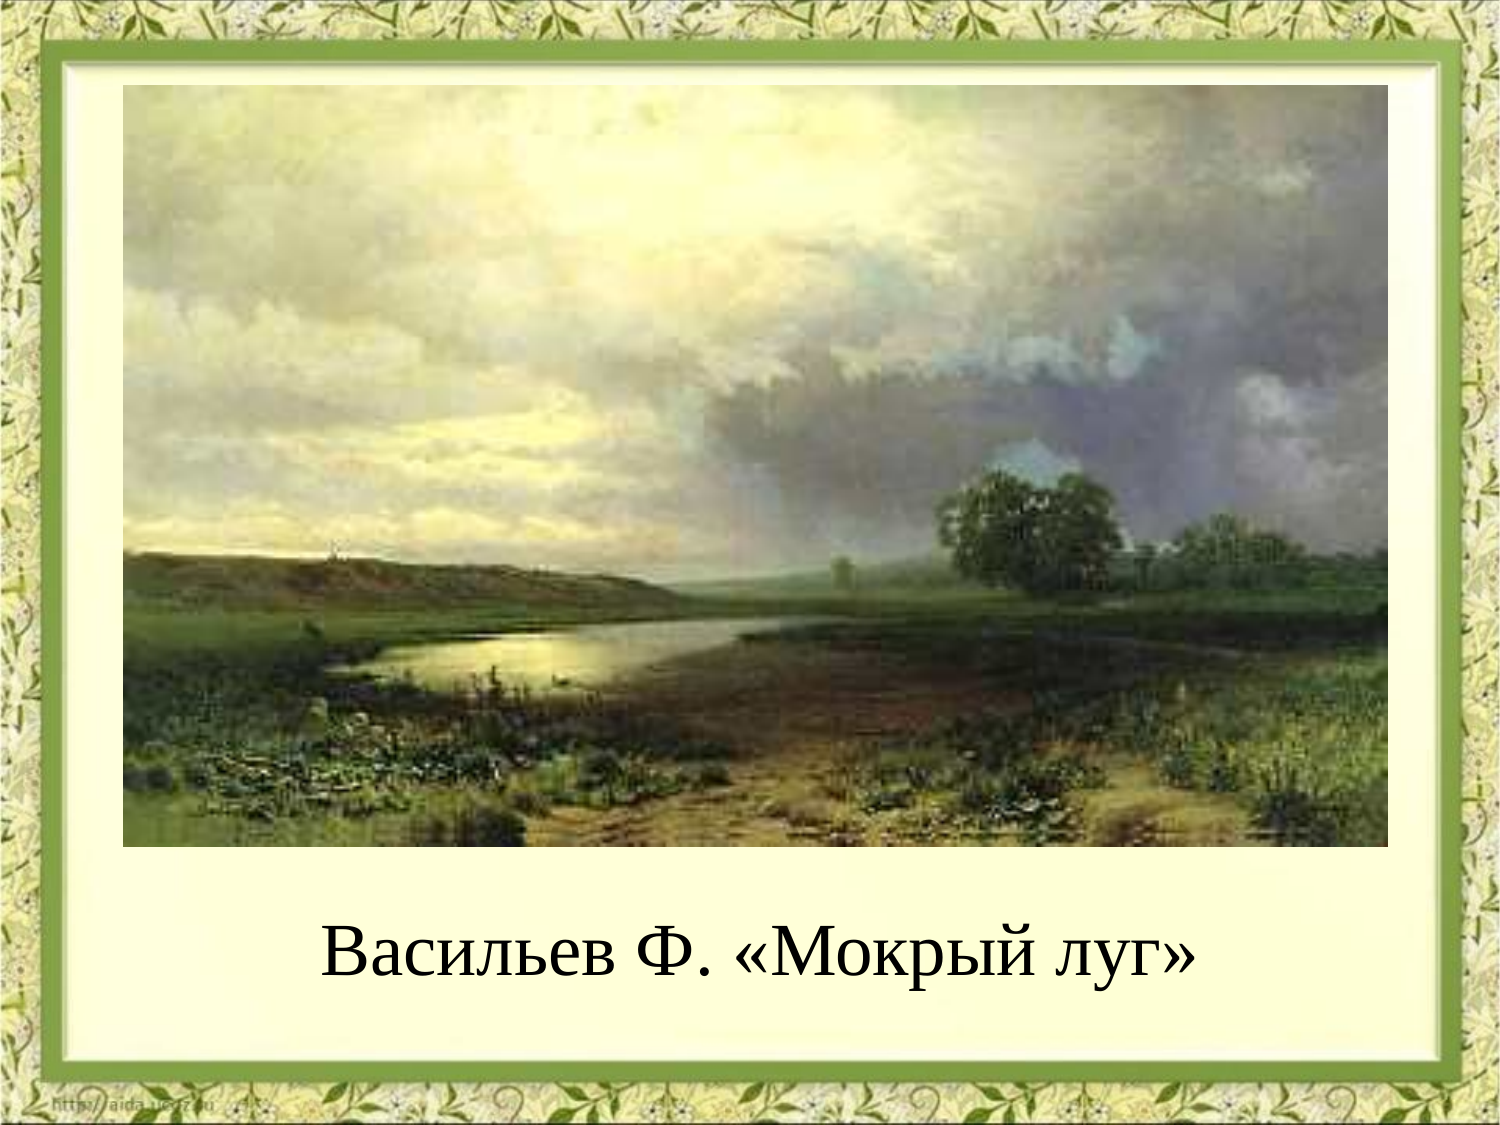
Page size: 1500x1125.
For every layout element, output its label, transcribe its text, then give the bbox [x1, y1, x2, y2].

text_box Васильев Ф. «Мокрый луг» [305, 893, 1215, 998]
picture [0, 0, 1500, 1125]
